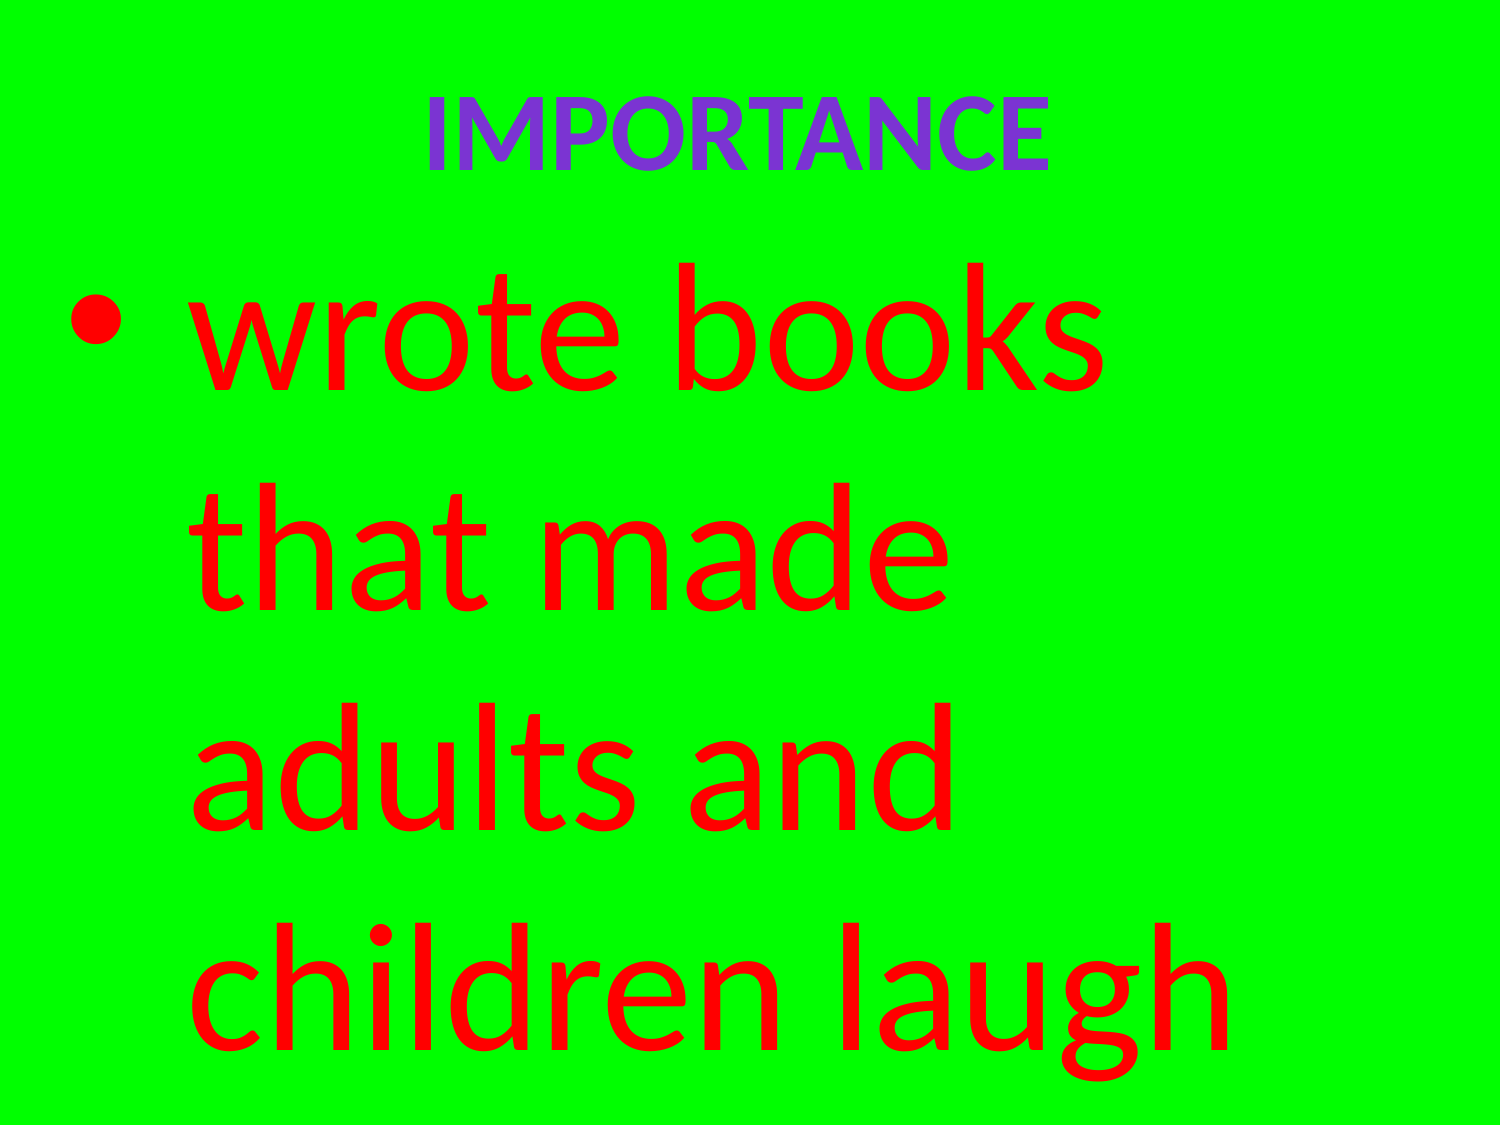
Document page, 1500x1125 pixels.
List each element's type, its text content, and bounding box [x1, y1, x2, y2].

text_box Importance [200, 49, 1275, 199]
text_box wrote books that made adults and children laugh [50, 199, 1438, 1095]
